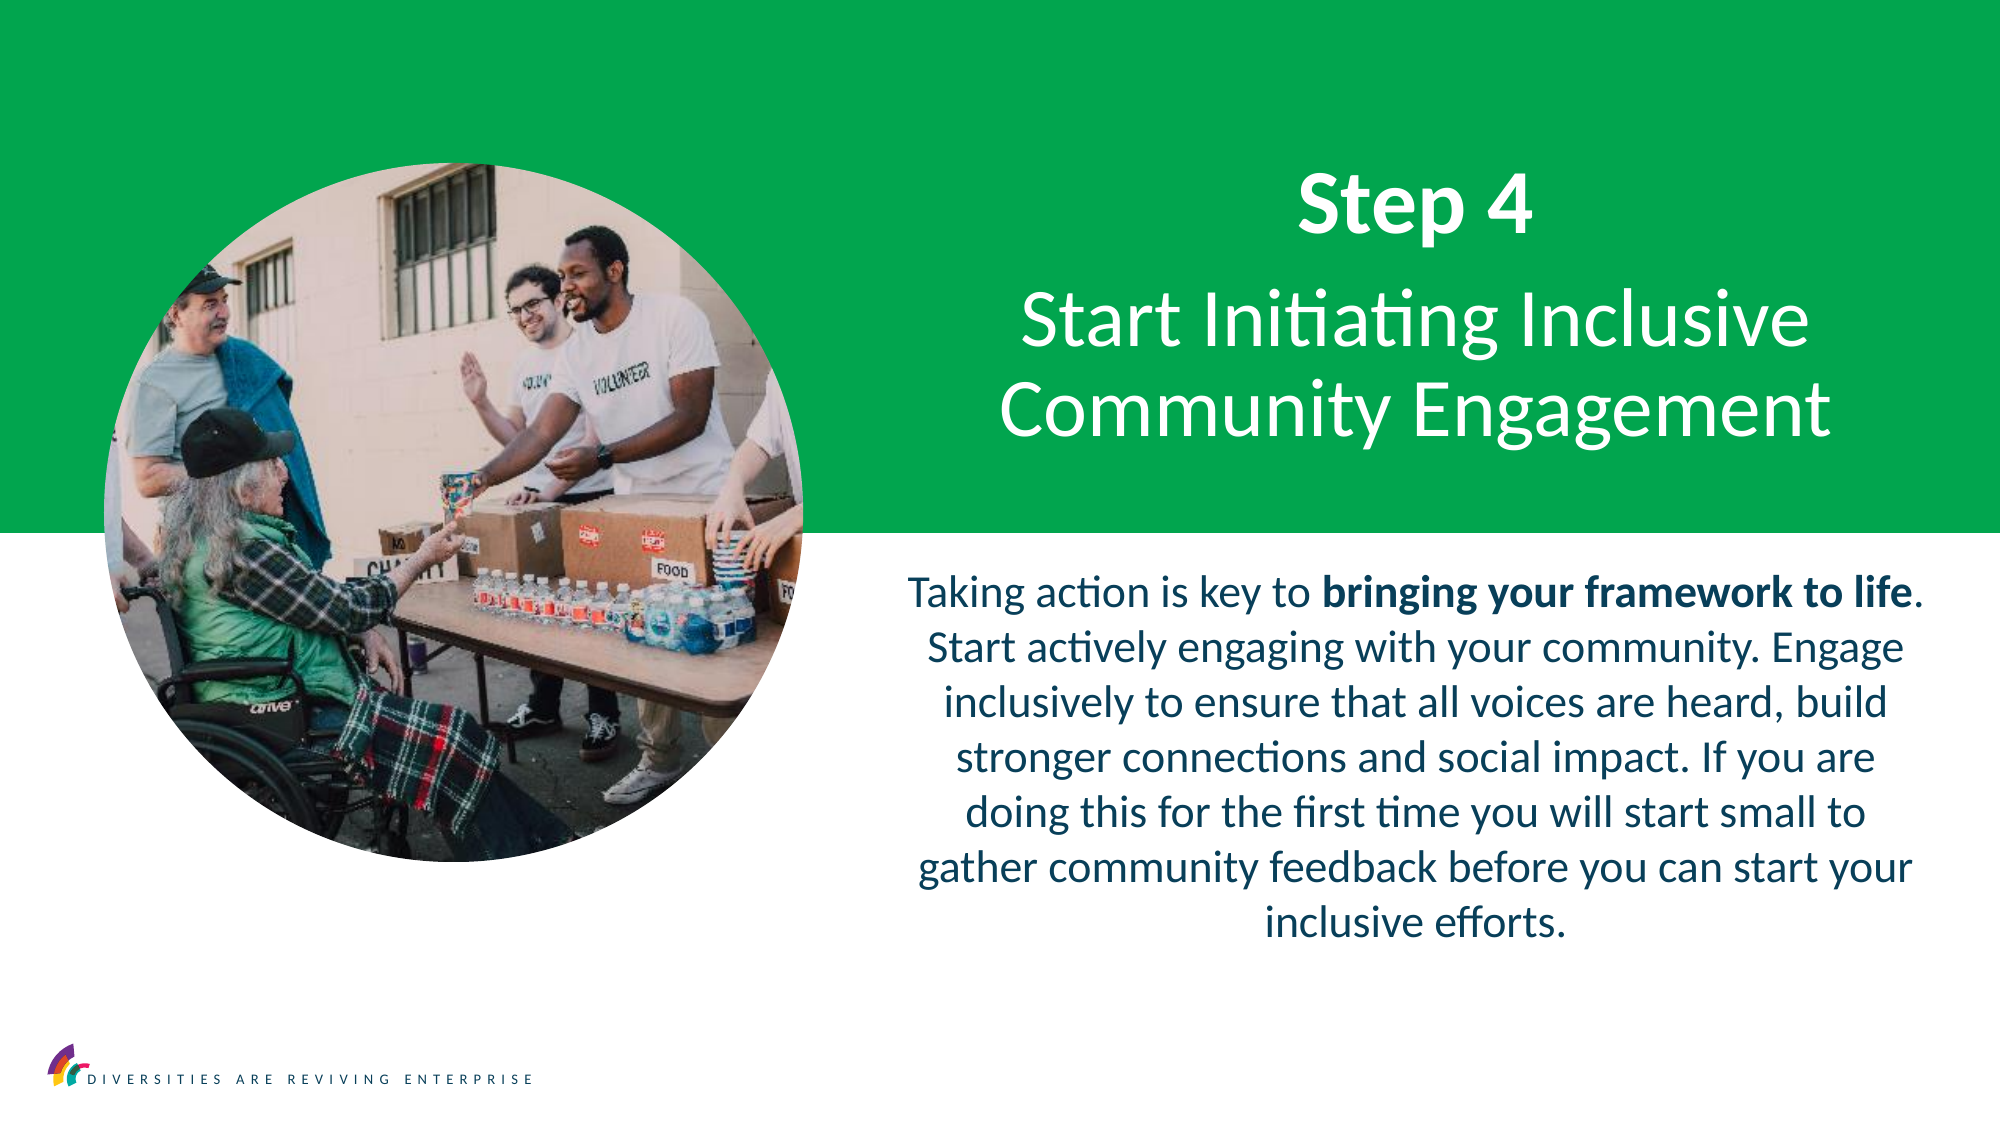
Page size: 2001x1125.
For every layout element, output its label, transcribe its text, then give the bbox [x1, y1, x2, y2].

text_box Taking action is key to bringing your framework to life. Start actively engaging with your community. Engage inclusively to ensure that all voices are heard, build stronger connections and social impact. If you are doing this for the first time you will start small to gather community feedback before you can start your inclusive efforts. [887, 554, 1945, 955]
list Step 4 Start Initiating Inclusive Community Engagement [977, 282, 1856, 438]
picture [103, 162, 804, 863]
